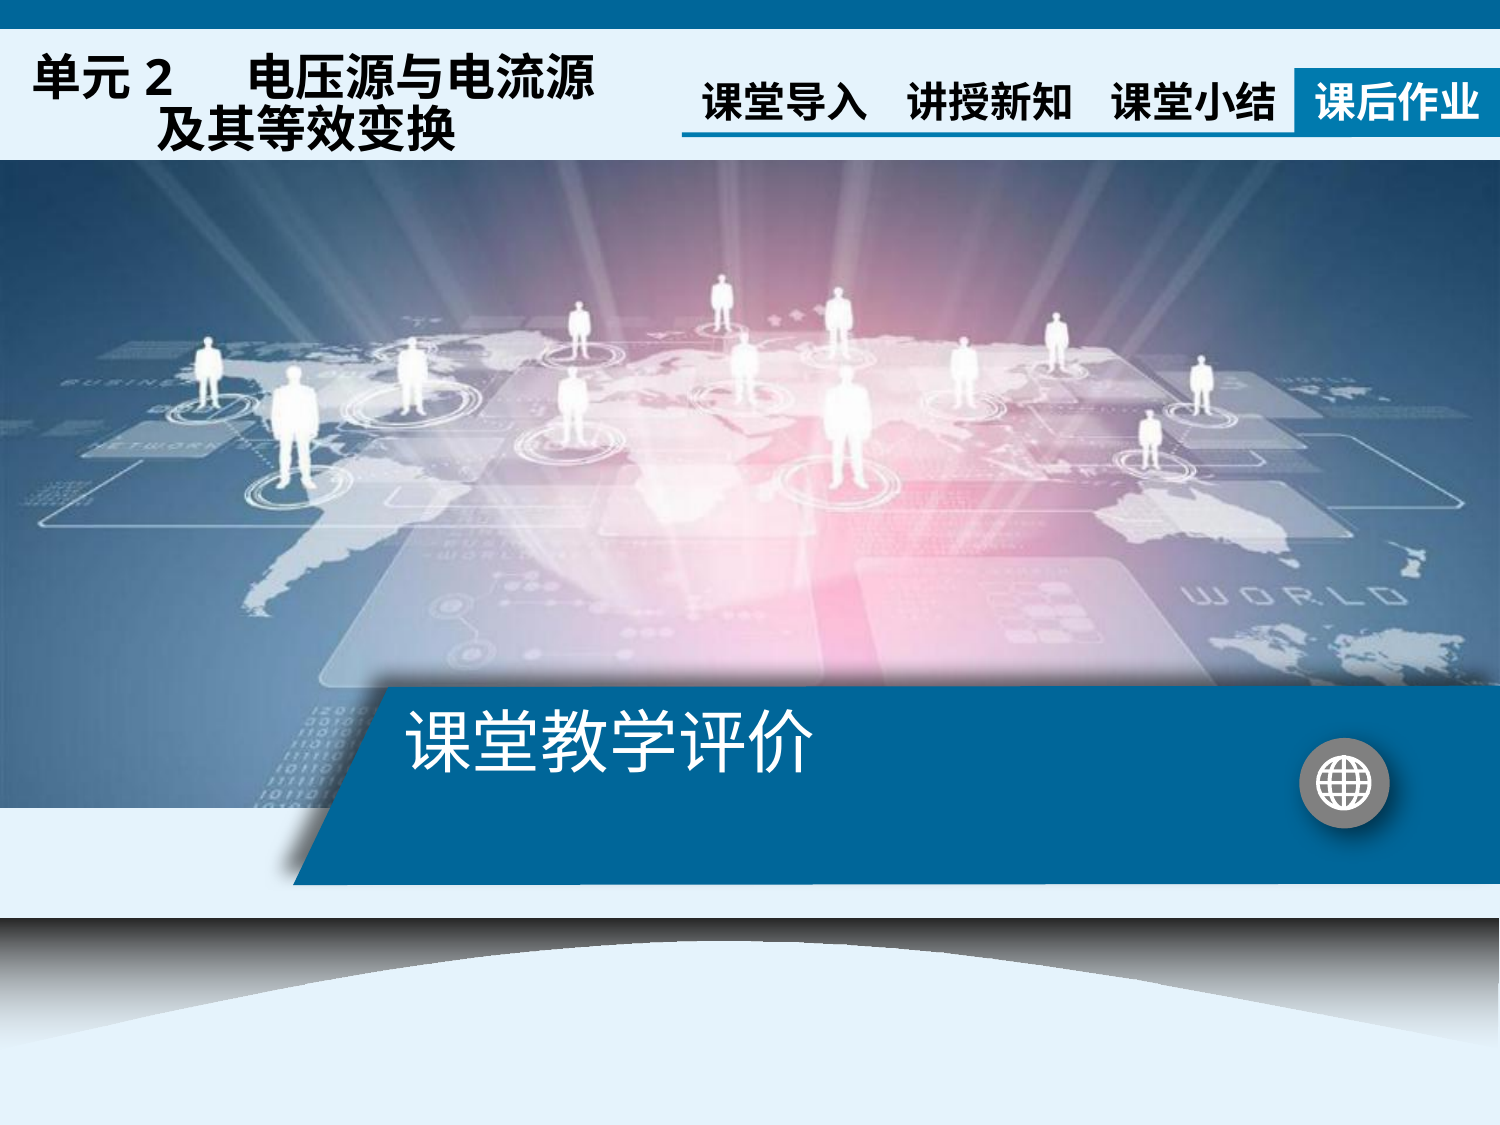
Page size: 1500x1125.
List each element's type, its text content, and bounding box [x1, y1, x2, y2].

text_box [16, 45, 1500, 166]
title 课堂教学评价 [388, 673, 1499, 790]
picture [0, 160, 1500, 808]
